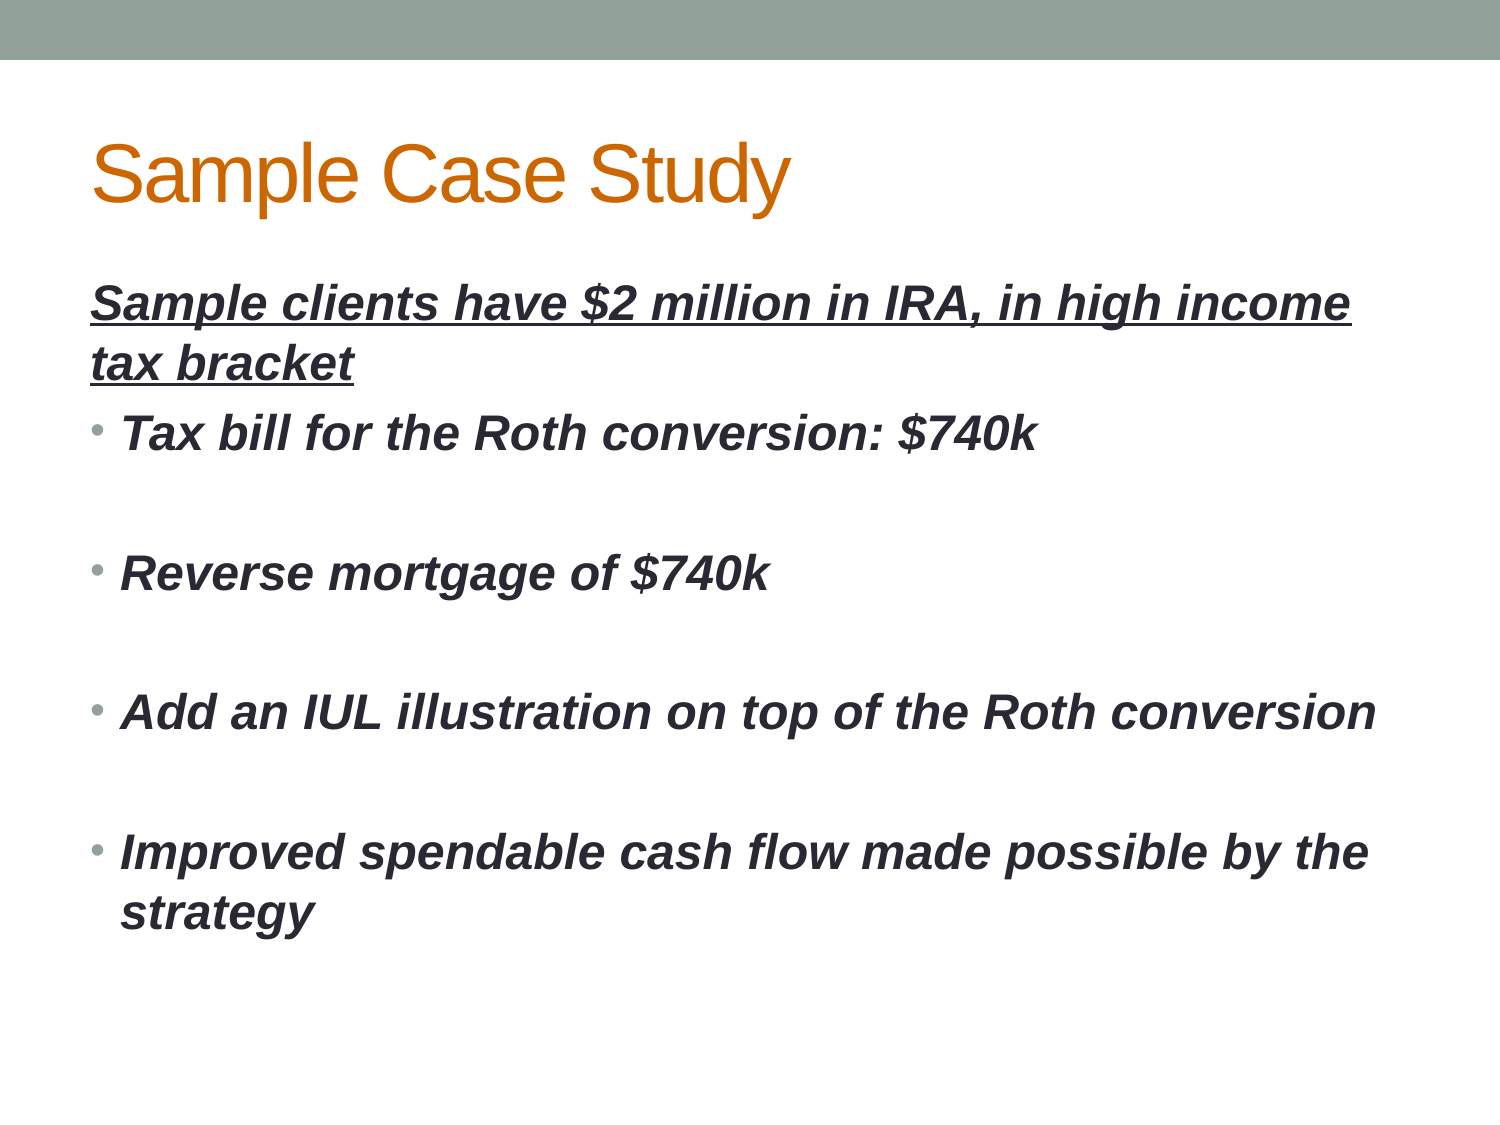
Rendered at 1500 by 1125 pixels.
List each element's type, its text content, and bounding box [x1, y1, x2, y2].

title Sample Case Study [75, 87, 1425, 250]
list Sample clients have $2 million in IRA, in high income tax bracket Tax bill for the Roth conversion: $740k Reverse mortgage of $740k Add an IUL illustration on top of the Roth conversion Improved spendable cash flow made possible by the strategy [75, 262, 1425, 1063]
